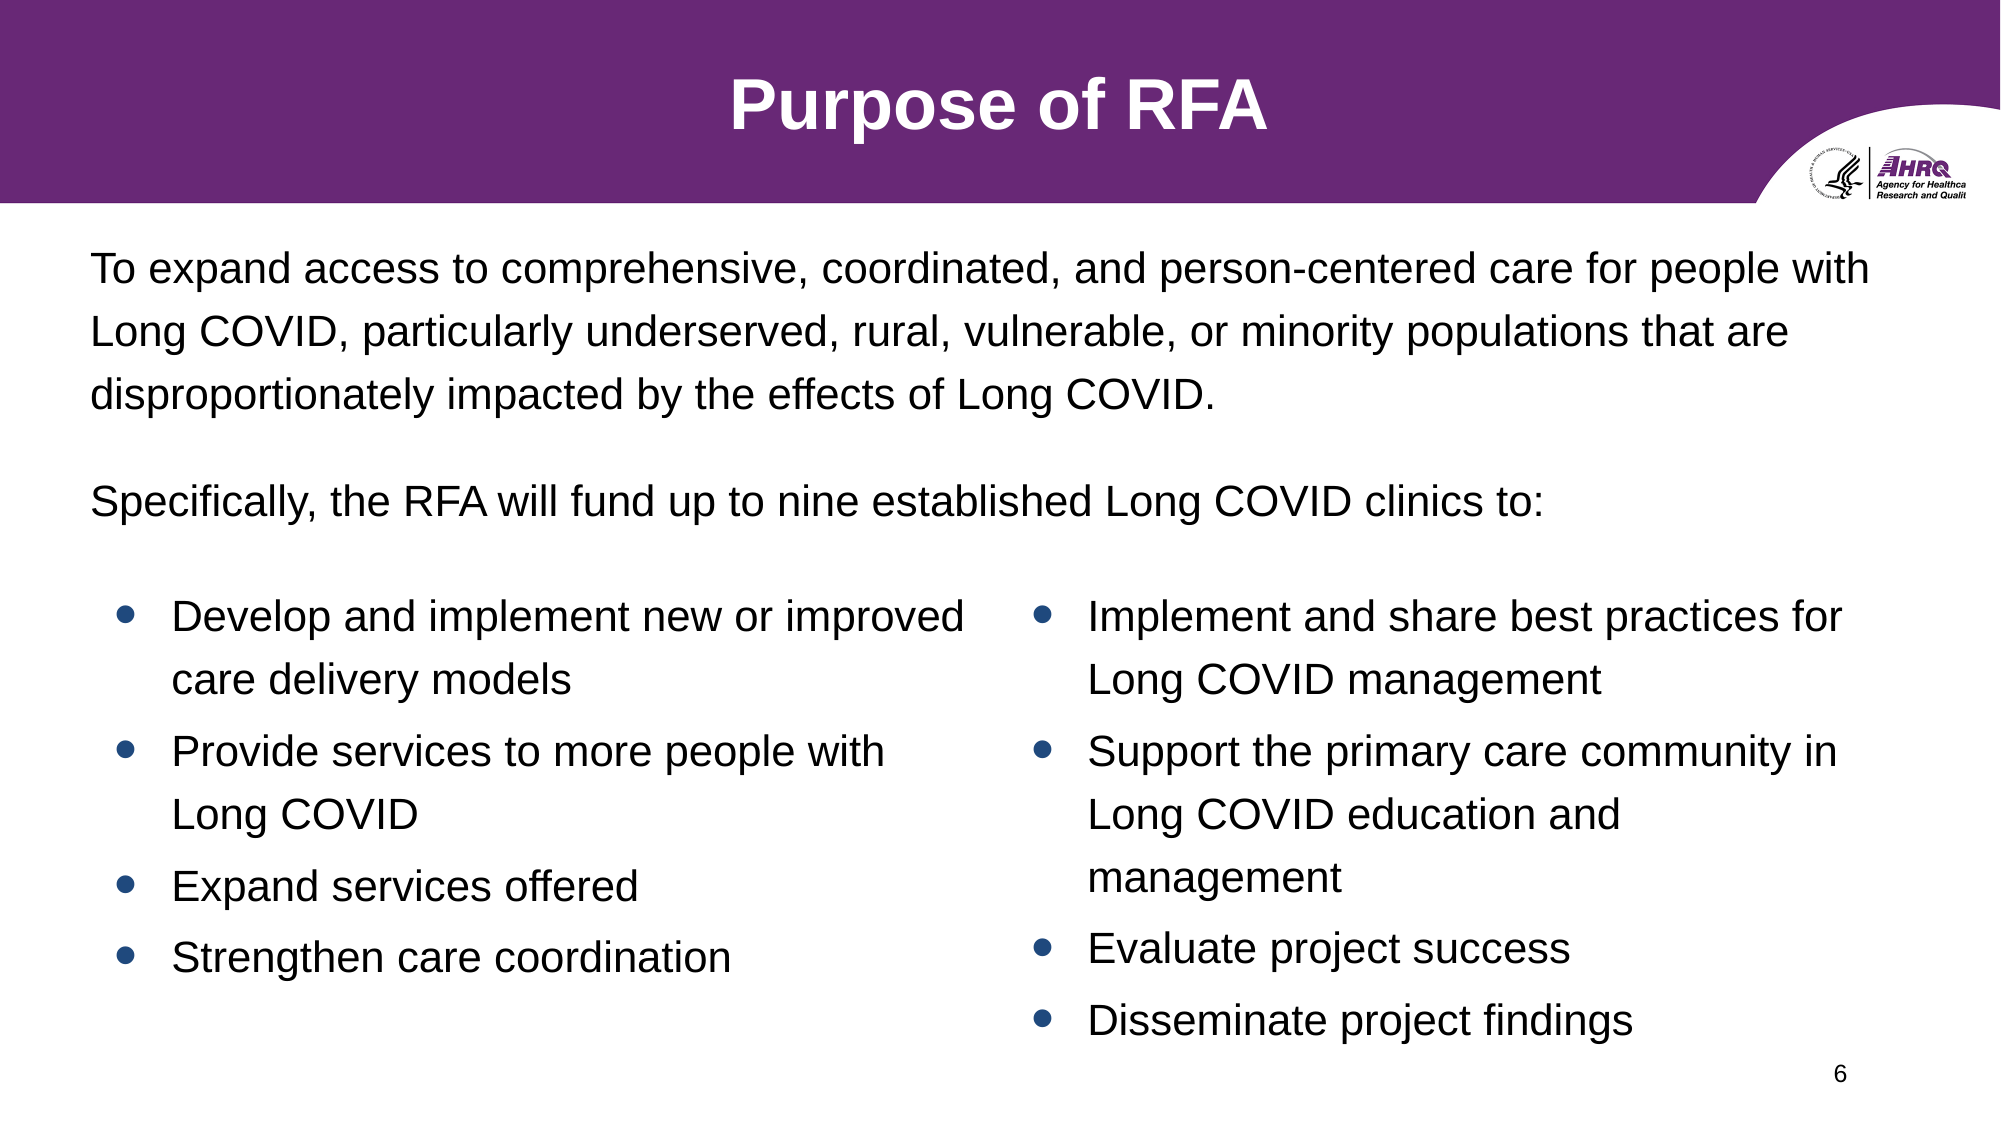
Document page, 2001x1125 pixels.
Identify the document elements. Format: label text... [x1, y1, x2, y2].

title Purpose of RFA [275, 50, 1725, 152]
list Implement and share best practices for Long COVID management Support the primary care community in Long COVID education and management Evaluate project success Disseminate project findings [1015, 570, 1900, 1038]
picture [0, 0, 2001, 1125]
list To expand access to comprehensive, coordinated, and person-centered care for people with Long COVID, particularly underserved, rural, vulnerable, or minority populations that are disproportionately impacted by the effects of Long COVID. Specifically, the RFA will fund up to nine established Long COVID clinics to: [75, 212, 1950, 533]
slide_number 6 [1412, 1042, 1863, 1103]
list Develop and implement new or improved care delivery models Provide services to more people with Long COVID Expand services offered Strengthen care coordination [99, 570, 984, 1038]
